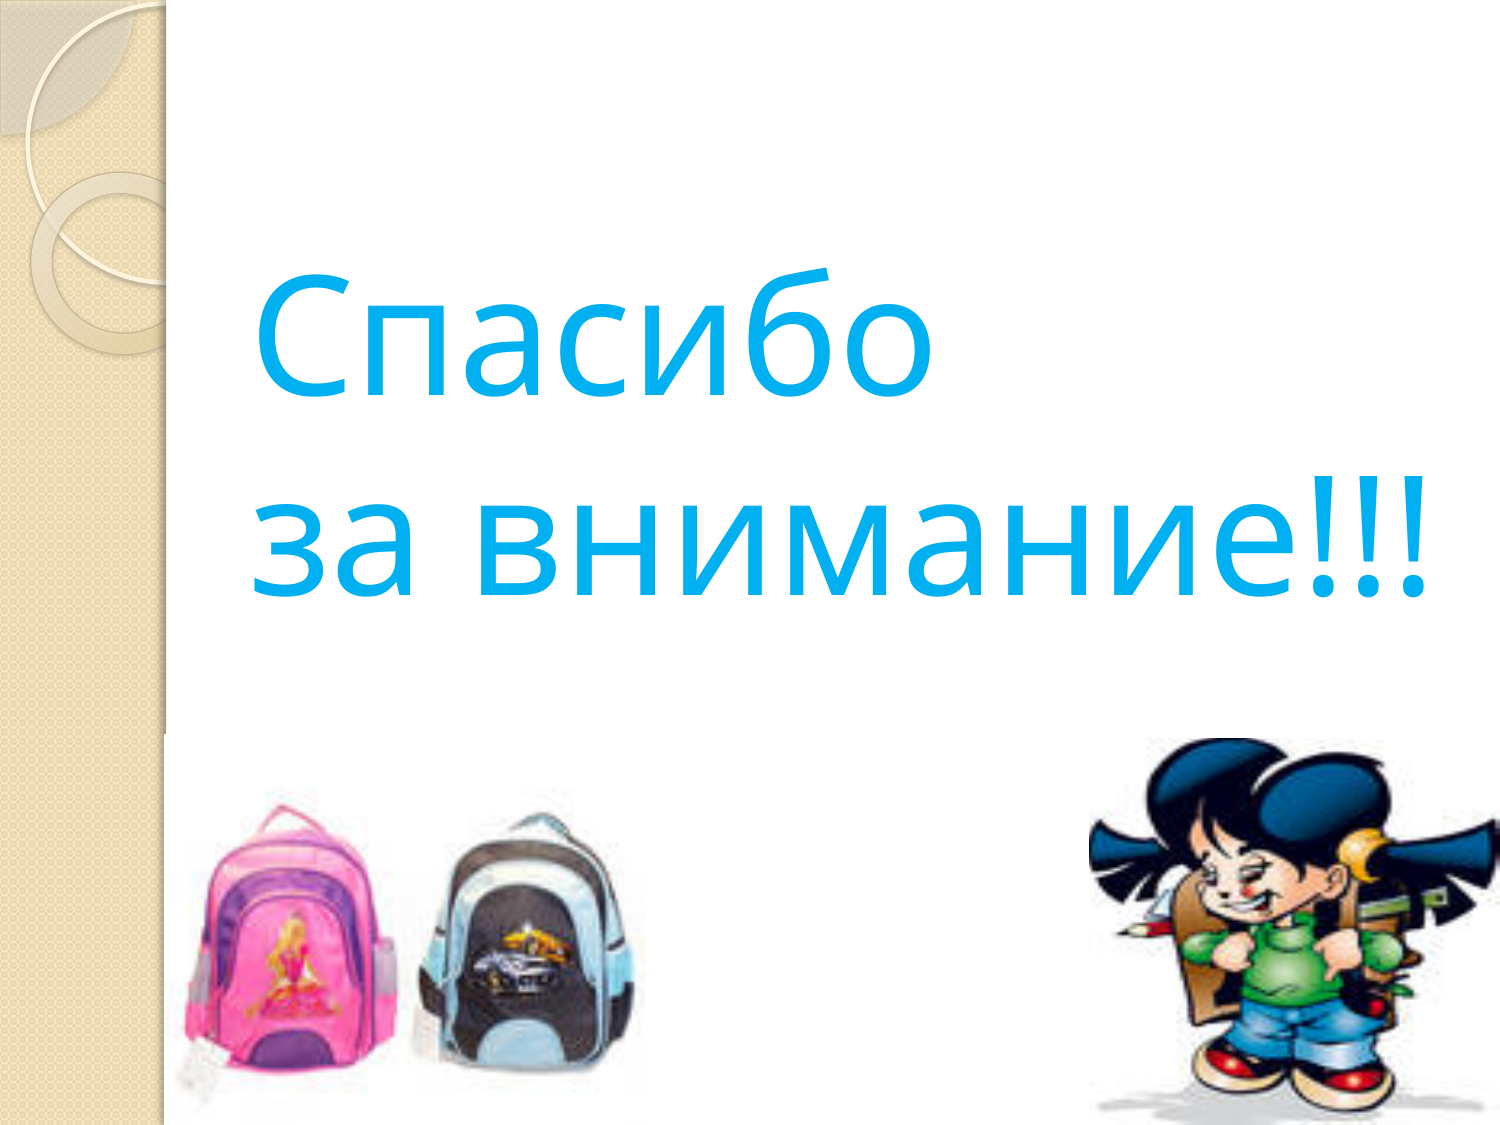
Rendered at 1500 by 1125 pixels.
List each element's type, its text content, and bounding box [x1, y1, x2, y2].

picture [163, 734, 645, 1125]
picture [1089, 737, 1500, 1125]
title Спасибо за внимание!!! [234, 46, 1465, 811]
